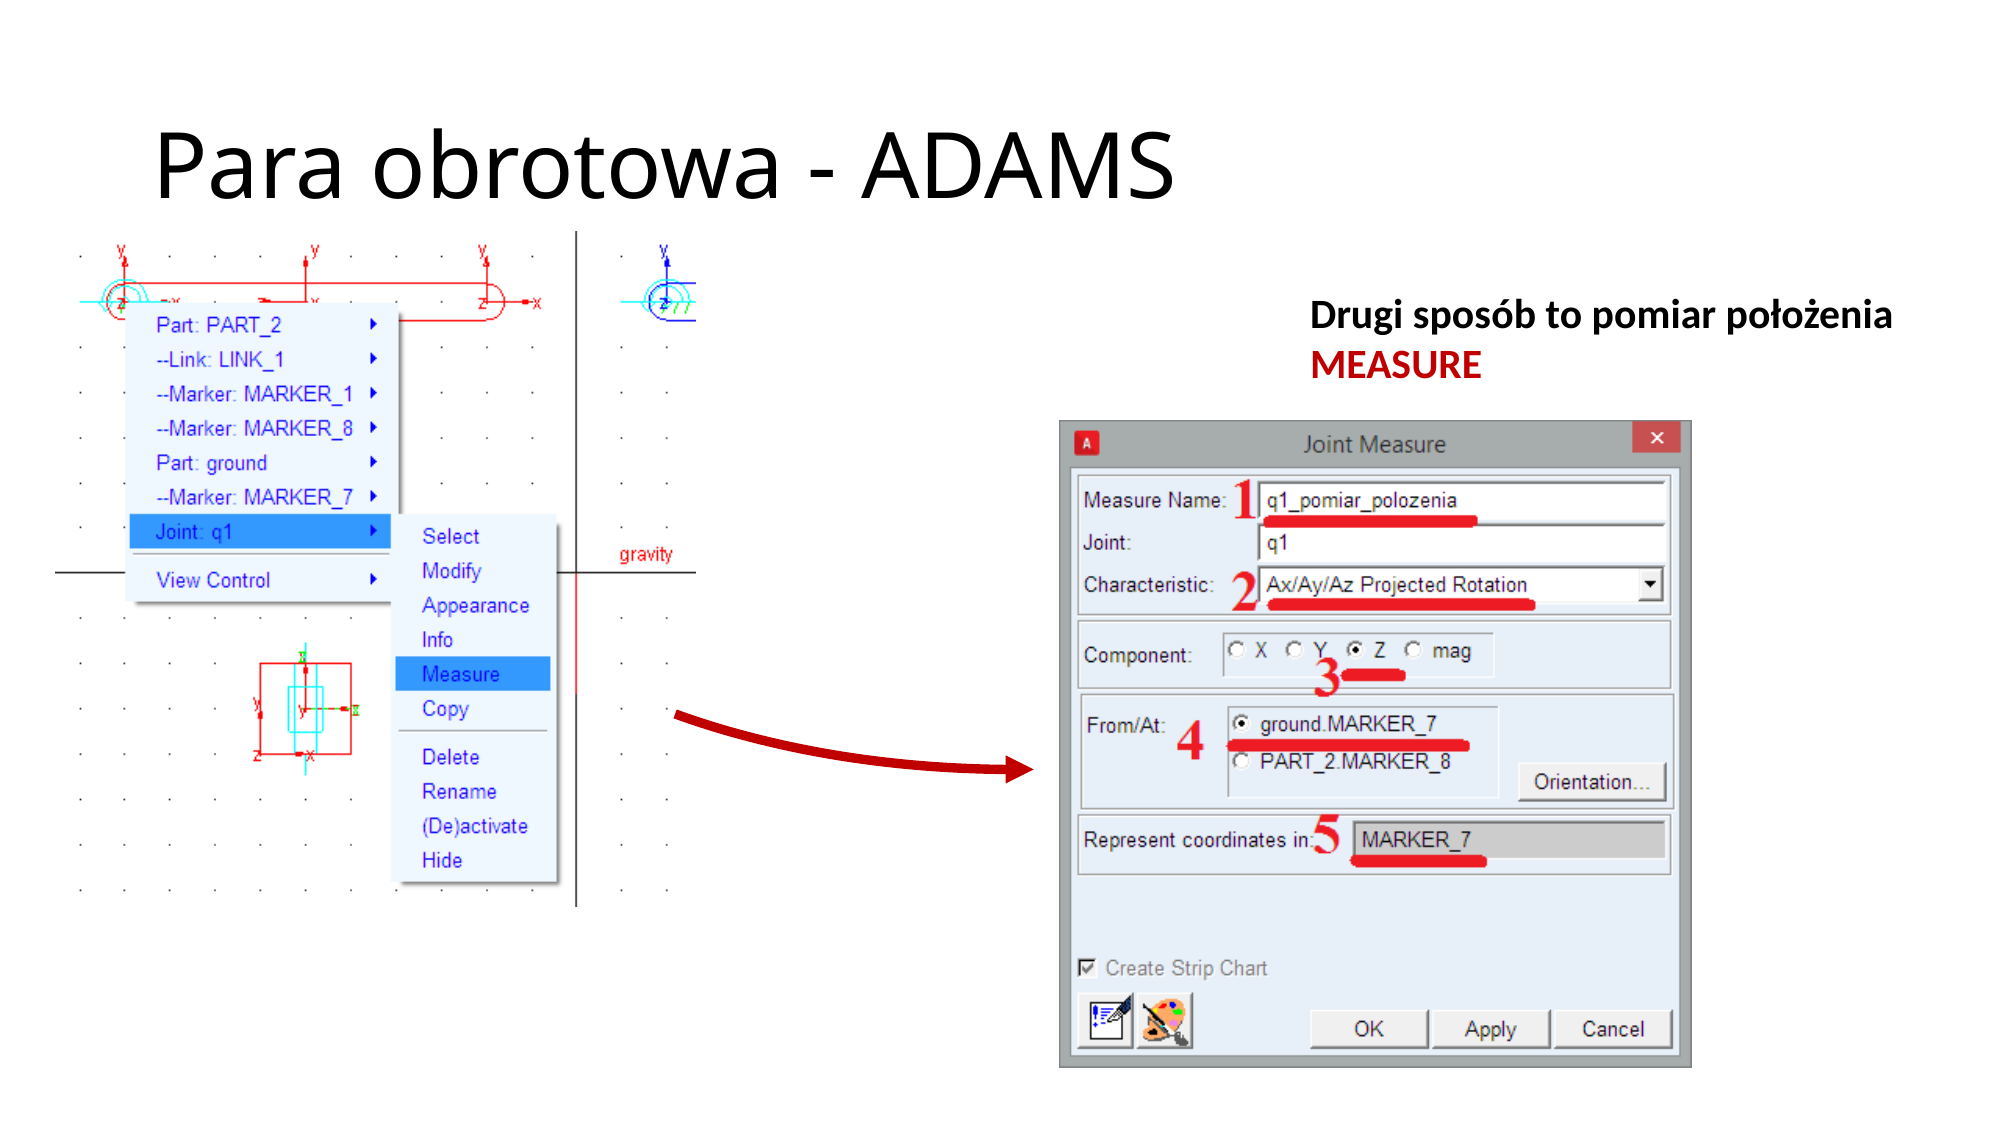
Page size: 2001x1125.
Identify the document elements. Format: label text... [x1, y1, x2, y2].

text_box Drugi sposób to pomiar położenia MEASURE [1295, 279, 2000, 394]
title Para obrotowa - ADAMS [137, 59, 1863, 278]
picture [1058, 420, 1692, 1068]
text_box [696, 482, 1034, 776]
picture [54, 231, 696, 907]
